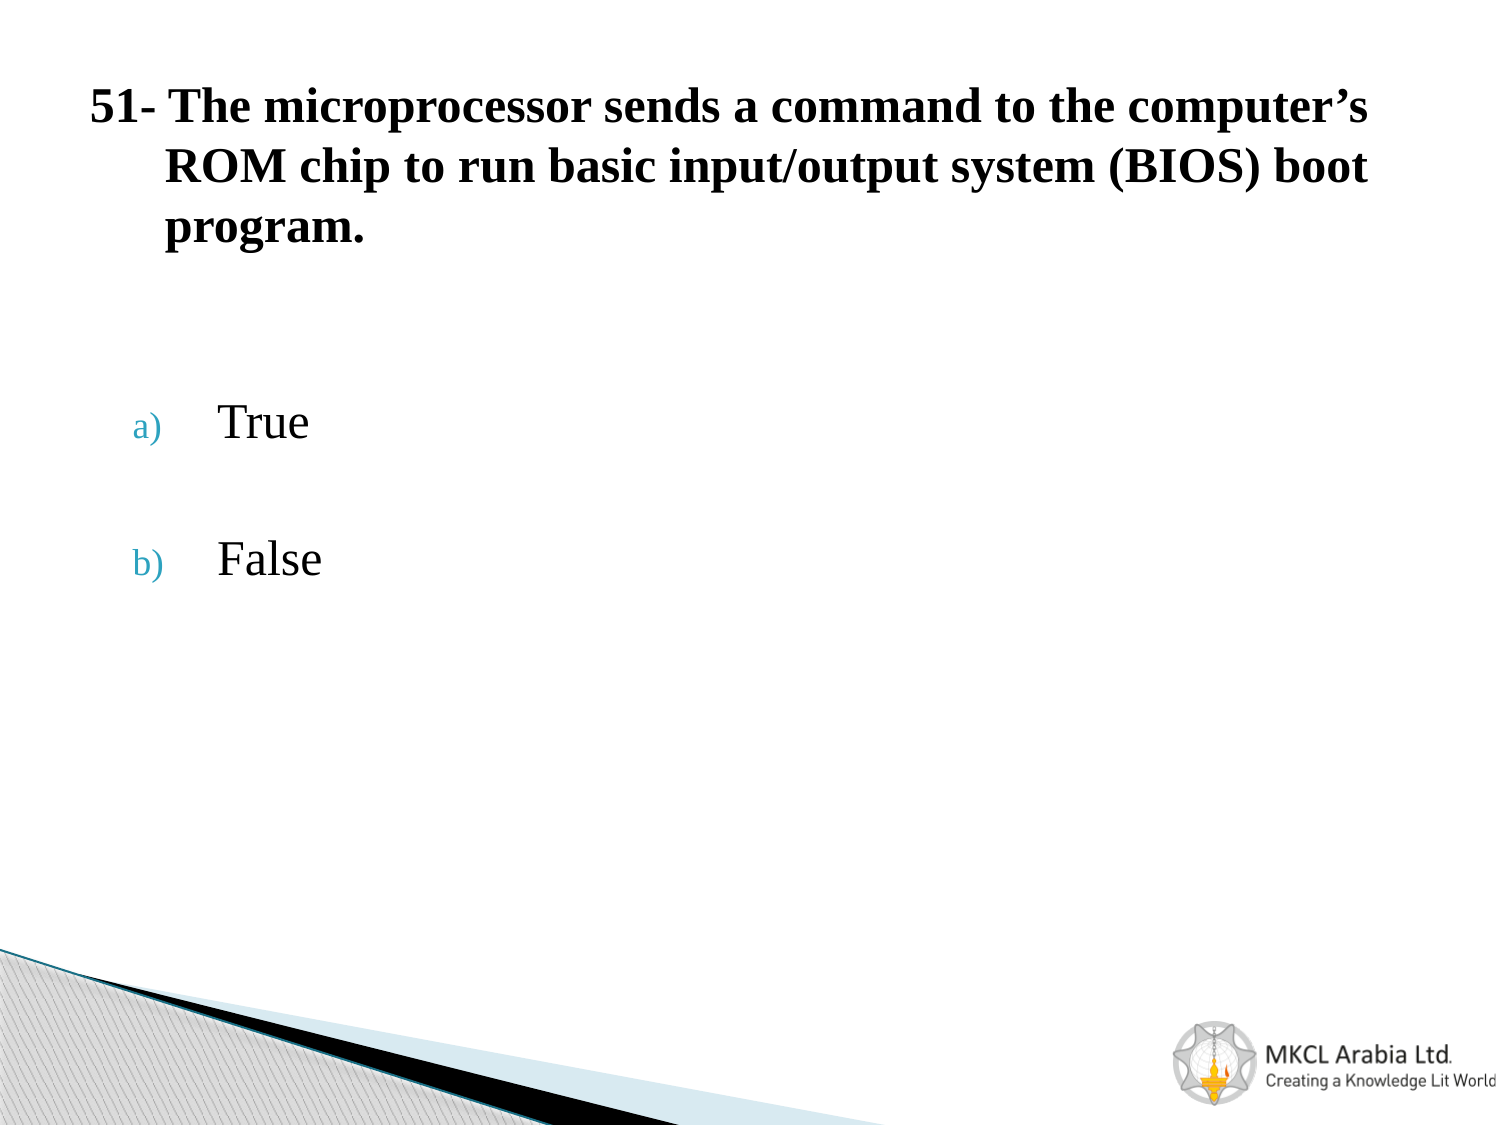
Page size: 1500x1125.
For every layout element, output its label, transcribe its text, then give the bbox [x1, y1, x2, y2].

list True False [99, 312, 1450, 1055]
picture [1172, 1021, 1496, 1106]
title 51- The microprocessor sends a command to the computer’s ROM chip to run basic input/output system (BIOS) boot program. [75, 62, 1425, 263]
